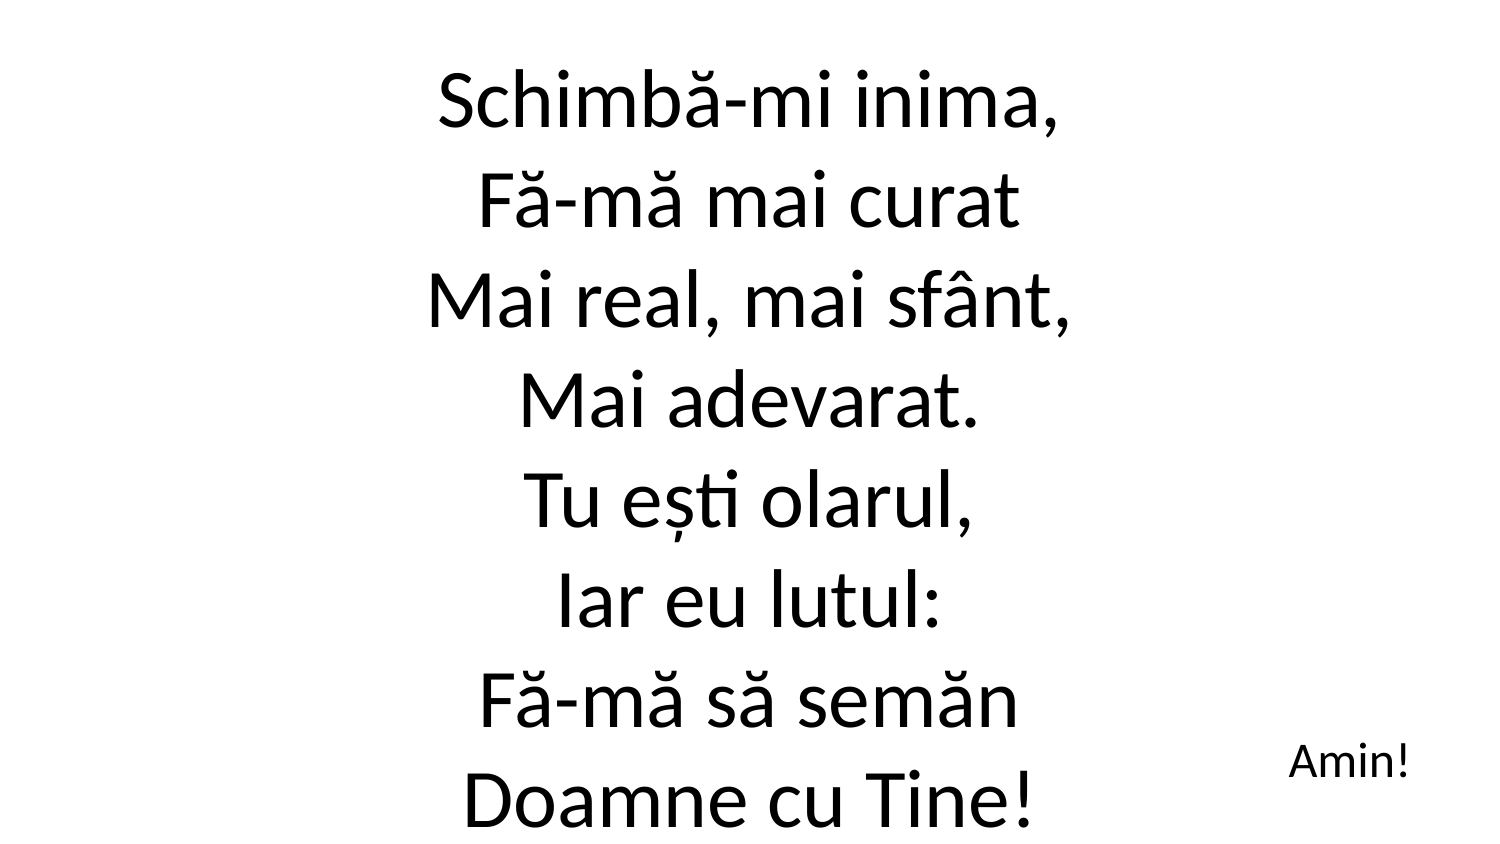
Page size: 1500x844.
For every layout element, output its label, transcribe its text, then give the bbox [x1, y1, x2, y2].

text_box Schimbă-mi inima, Fă-mă mai curat Mai real, mai sfânt, Mai adevarat. Tu ești olarul, Iar eu lutul: Fă-mă să semăn Doamne cu Tine! [410, 0, 1090, 844]
text_box Amin! [1273, 674, 1427, 795]
